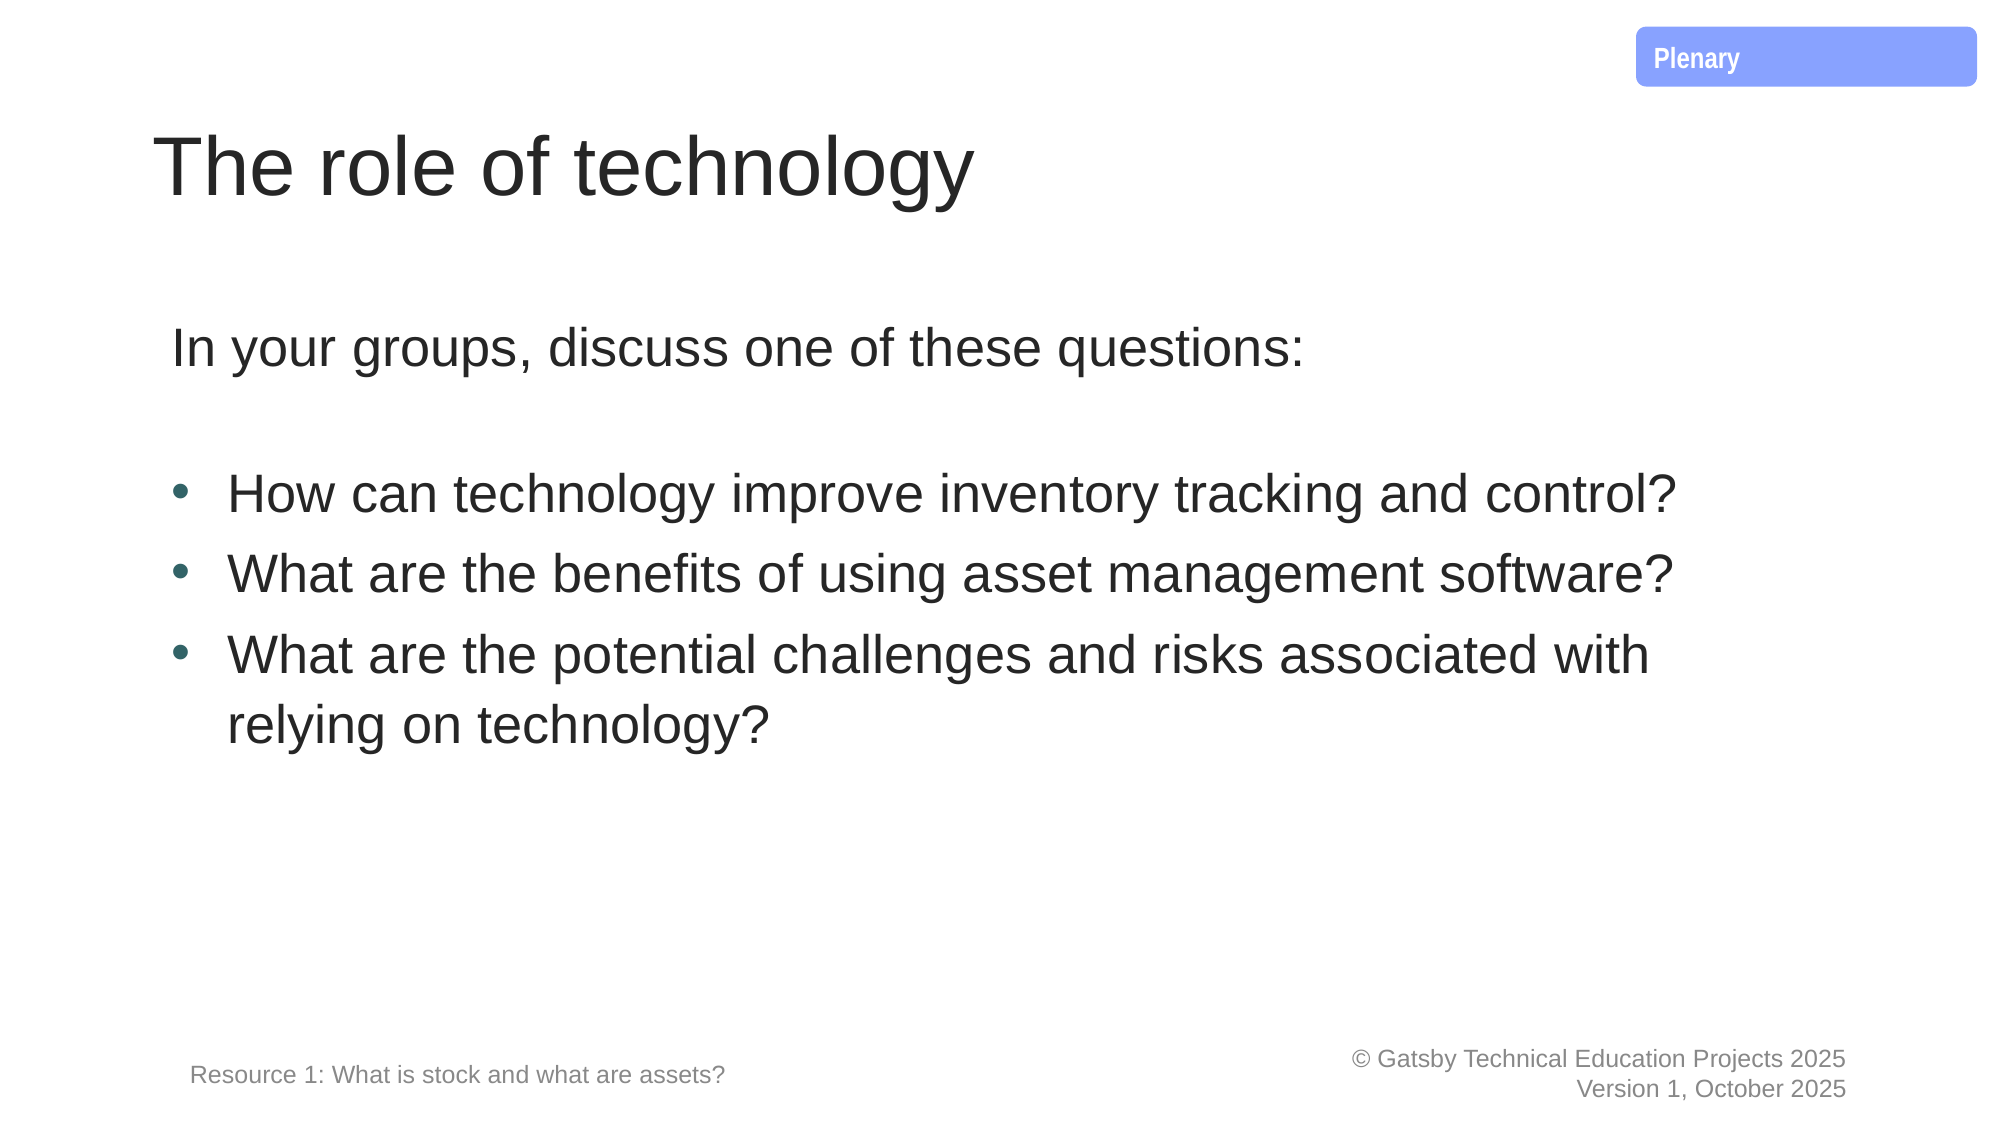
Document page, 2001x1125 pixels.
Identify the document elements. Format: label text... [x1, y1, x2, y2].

title The role of technology [137, 59, 1863, 278]
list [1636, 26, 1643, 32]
list Resource 1: What is stock and what are assets? [137, 1042, 829, 1103]
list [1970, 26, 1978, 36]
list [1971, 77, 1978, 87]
text_box Plenary [1636, 26, 1978, 87]
list In your groups, discuss one of these questions: How can technology improve inventory tracking and control? What are the benefits of using asset management software? What are the potential challenges and risks associated with relying on technology? [135, 297, 1764, 1016]
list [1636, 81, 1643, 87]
